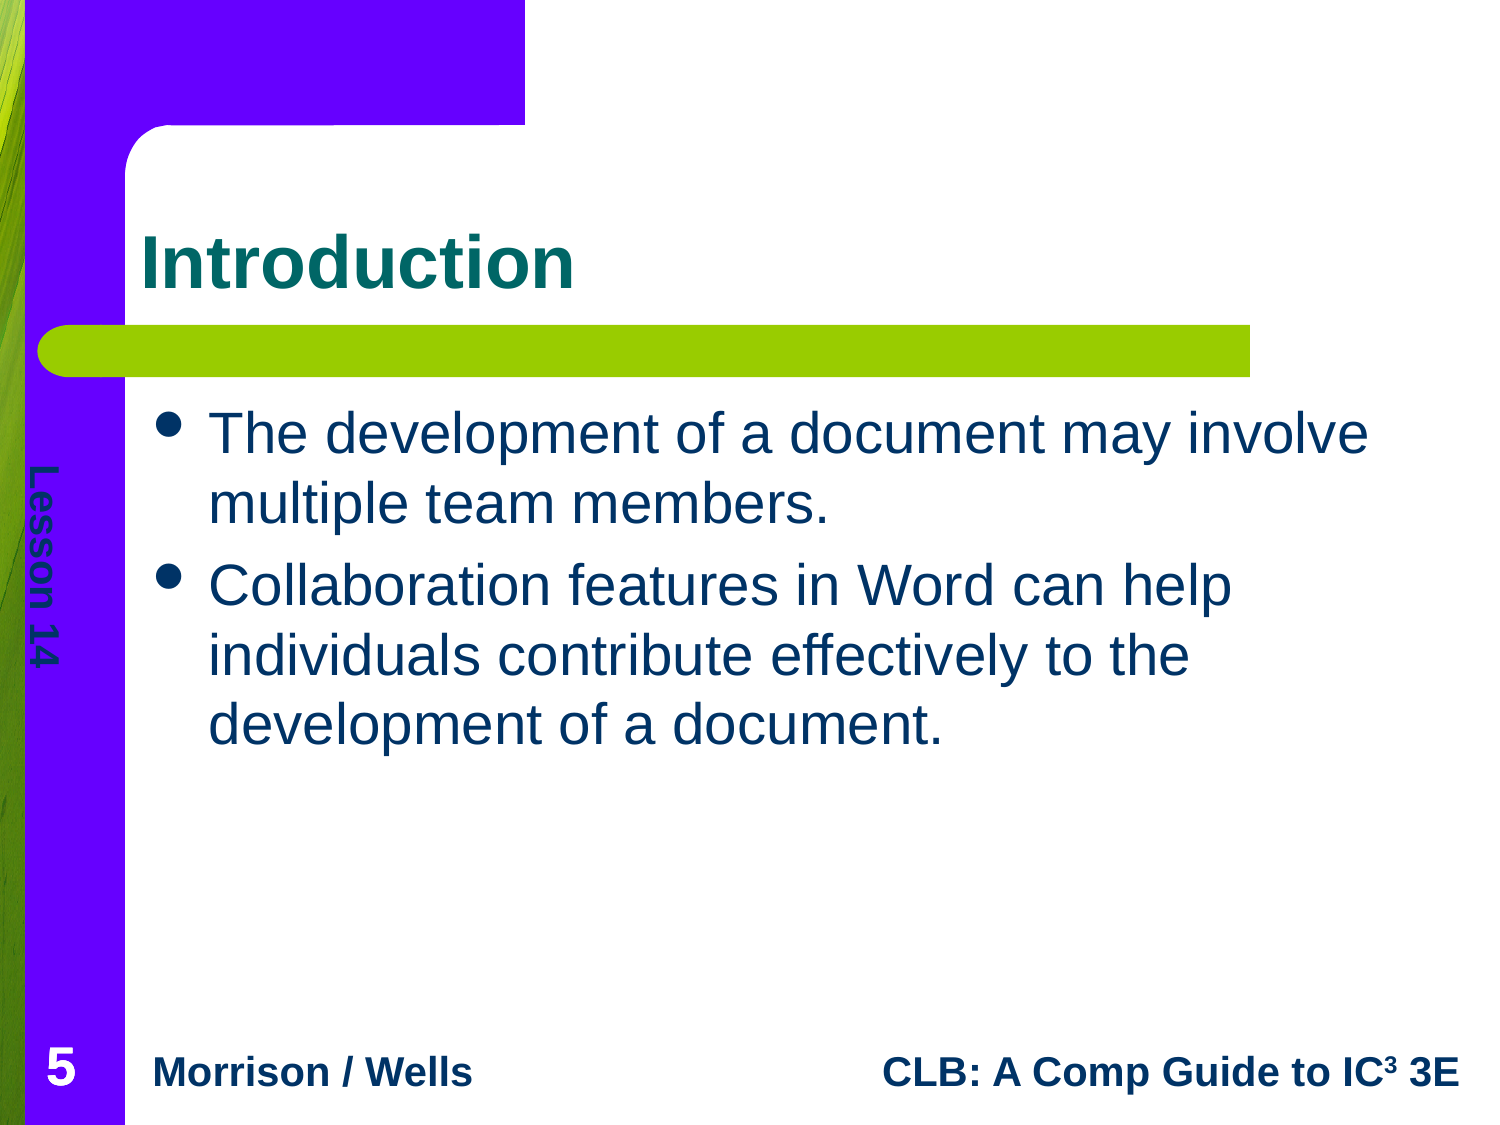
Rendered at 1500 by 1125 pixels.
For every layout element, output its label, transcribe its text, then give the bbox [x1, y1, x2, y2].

list The development of a document may involve multiple team members. Collaboration features in Word can help individuals contribute effectively to the development of a document. [137, 387, 1400, 1038]
title Introduction [124, 124, 1463, 313]
text_box 5 [13, 1023, 111, 1105]
picture [0, 0, 25, 1125]
